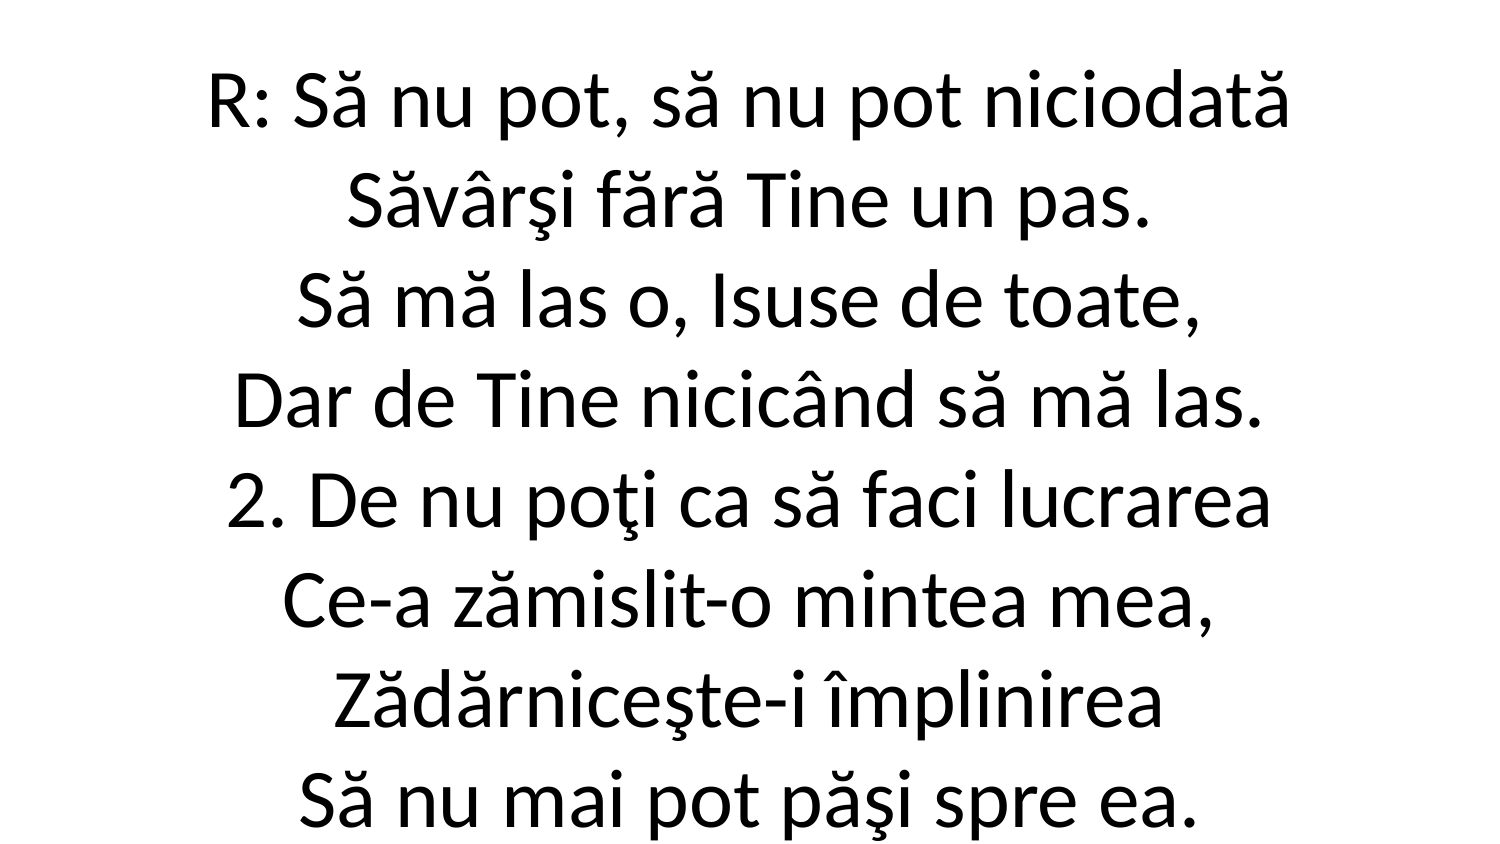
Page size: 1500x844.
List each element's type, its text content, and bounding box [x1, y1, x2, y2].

text_box R: Să nu pot, să nu pot niciodată Săvârşi fără Tine un pas. Să mă las o, Isuse de toate, Dar de Tine nicicând să mă las. 2. De nu poţi ca să faci lucrarea Ce-a zămislit-o mintea mea, Zădărniceşte-i împlinirea Să nu mai pot păşi spre ea. [191, 0, 1309, 844]
